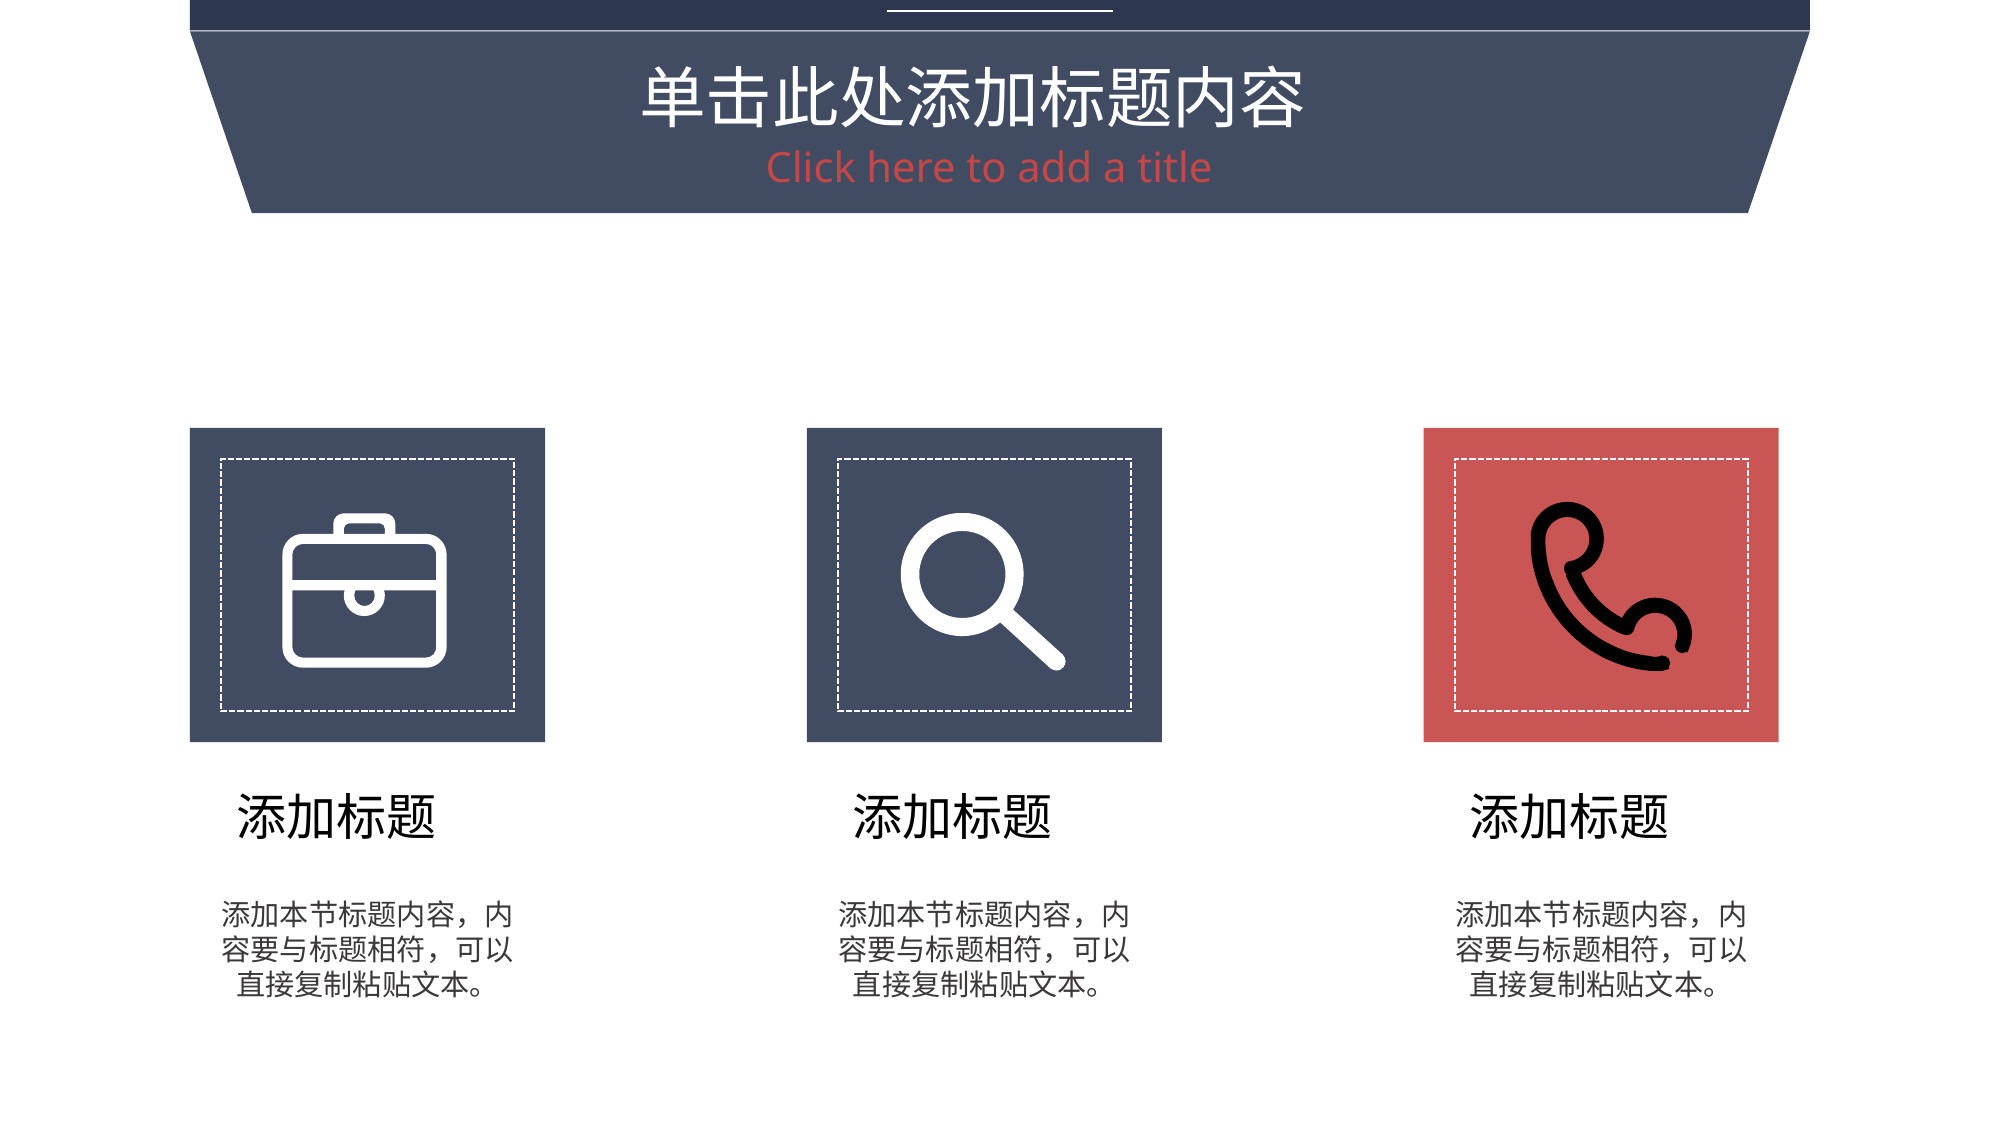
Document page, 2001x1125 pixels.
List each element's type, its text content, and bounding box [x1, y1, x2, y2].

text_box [189, 427, 546, 743]
text_box 添加标题 [221, 777, 515, 853]
text_box 添加本节标题内容，内容要与标题相符，可以直接复制粘贴文本。 [1439, 889, 1764, 1009]
text_box 添加标题 [1454, 777, 1748, 853]
text_box 添加标题 [837, 777, 1131, 853]
text_box 添加本节标题内容，内容要与标题相符，可以直接复制粘贴文本。 [205, 889, 530, 1009]
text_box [189, 0, 1810, 213]
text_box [1423, 427, 1779, 743]
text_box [806, 427, 1162, 743]
text_box 添加本节标题内容，内容要与标题相符，可以直接复制粘贴文本。 [822, 889, 1147, 1009]
